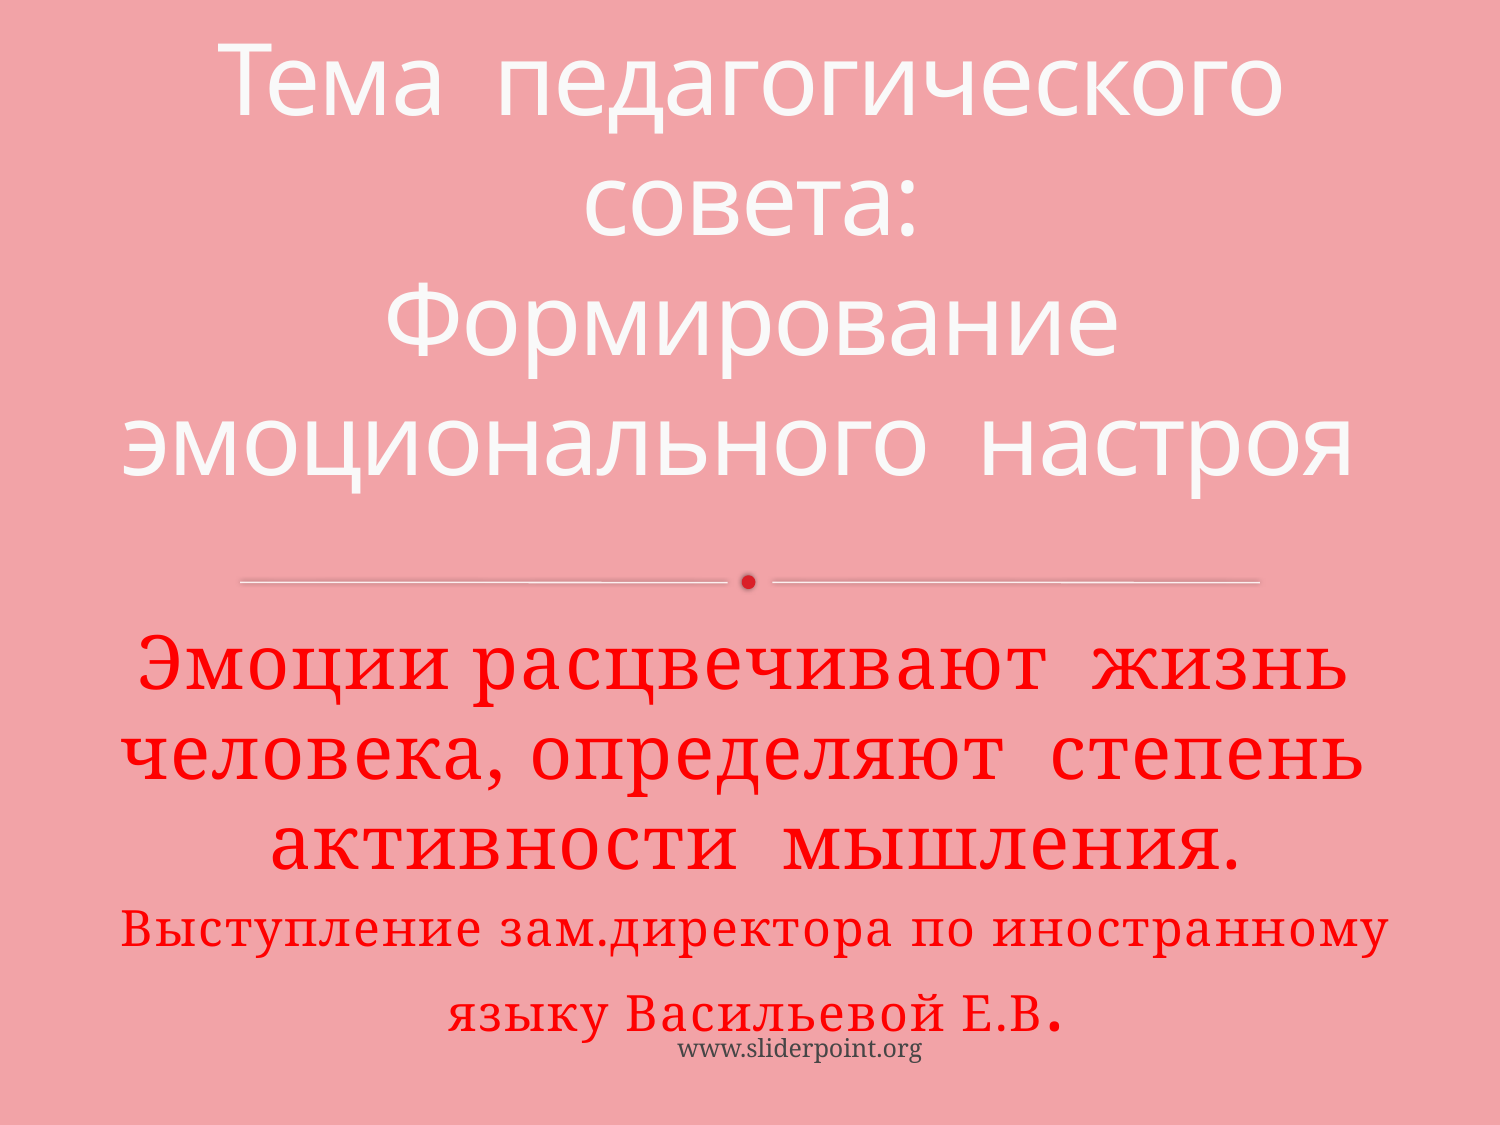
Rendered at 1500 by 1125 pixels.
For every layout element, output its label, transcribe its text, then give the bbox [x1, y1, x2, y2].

title Тема педагогического совета: Формирование эмоционального настроя [70, 234, 1433, 504]
footer www.sliderpoint.org [350, 1017, 938, 1081]
subtitle Эмоции расцвечивают жизнь человека, определяют степень активности мышления. Выступление зам.директора по иностранному языку Васильевой Е.В. [75, 606, 1438, 1090]
